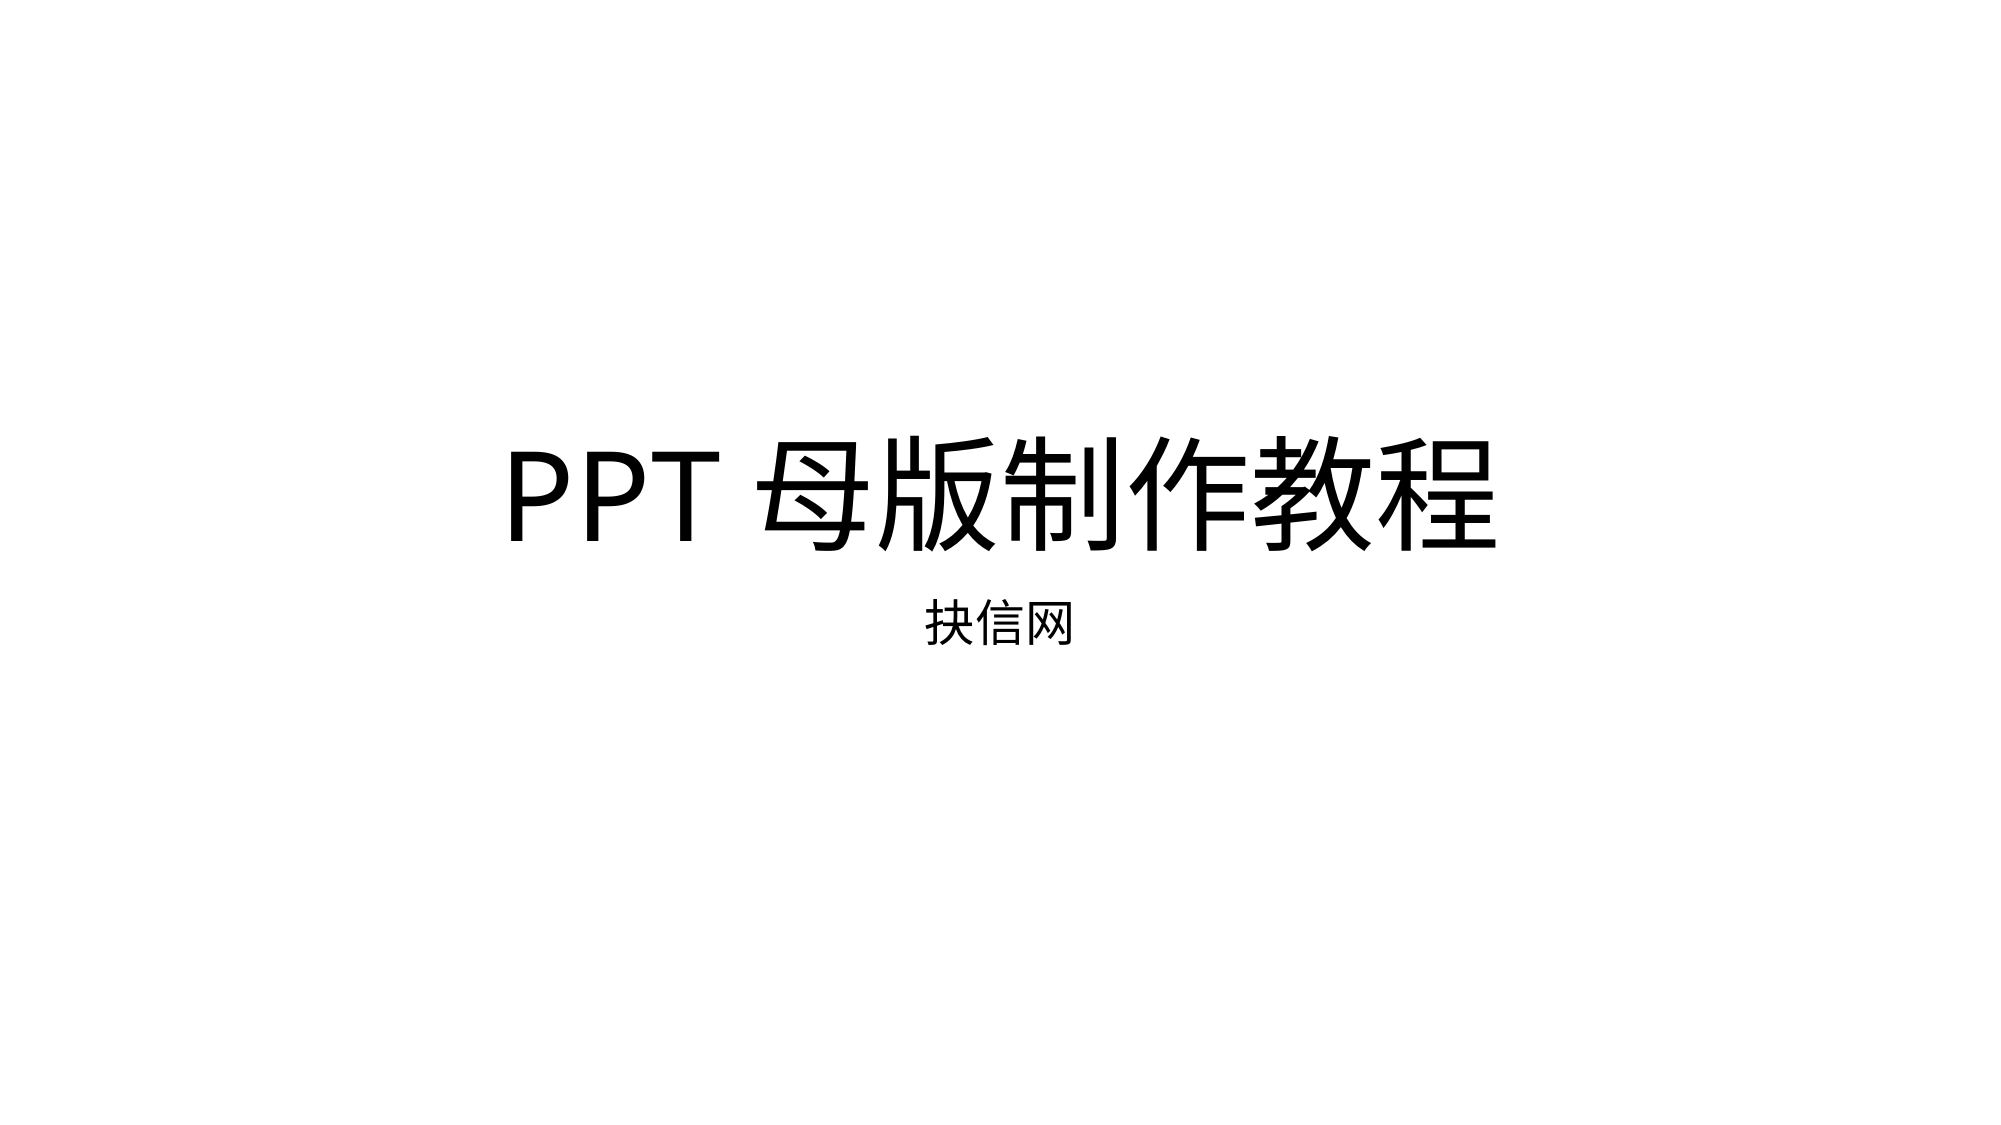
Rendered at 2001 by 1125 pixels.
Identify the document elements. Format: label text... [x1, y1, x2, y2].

title PPT母版制作教程 [249, 184, 1750, 576]
subtitle 抉信网 [249, 590, 1750, 863]
